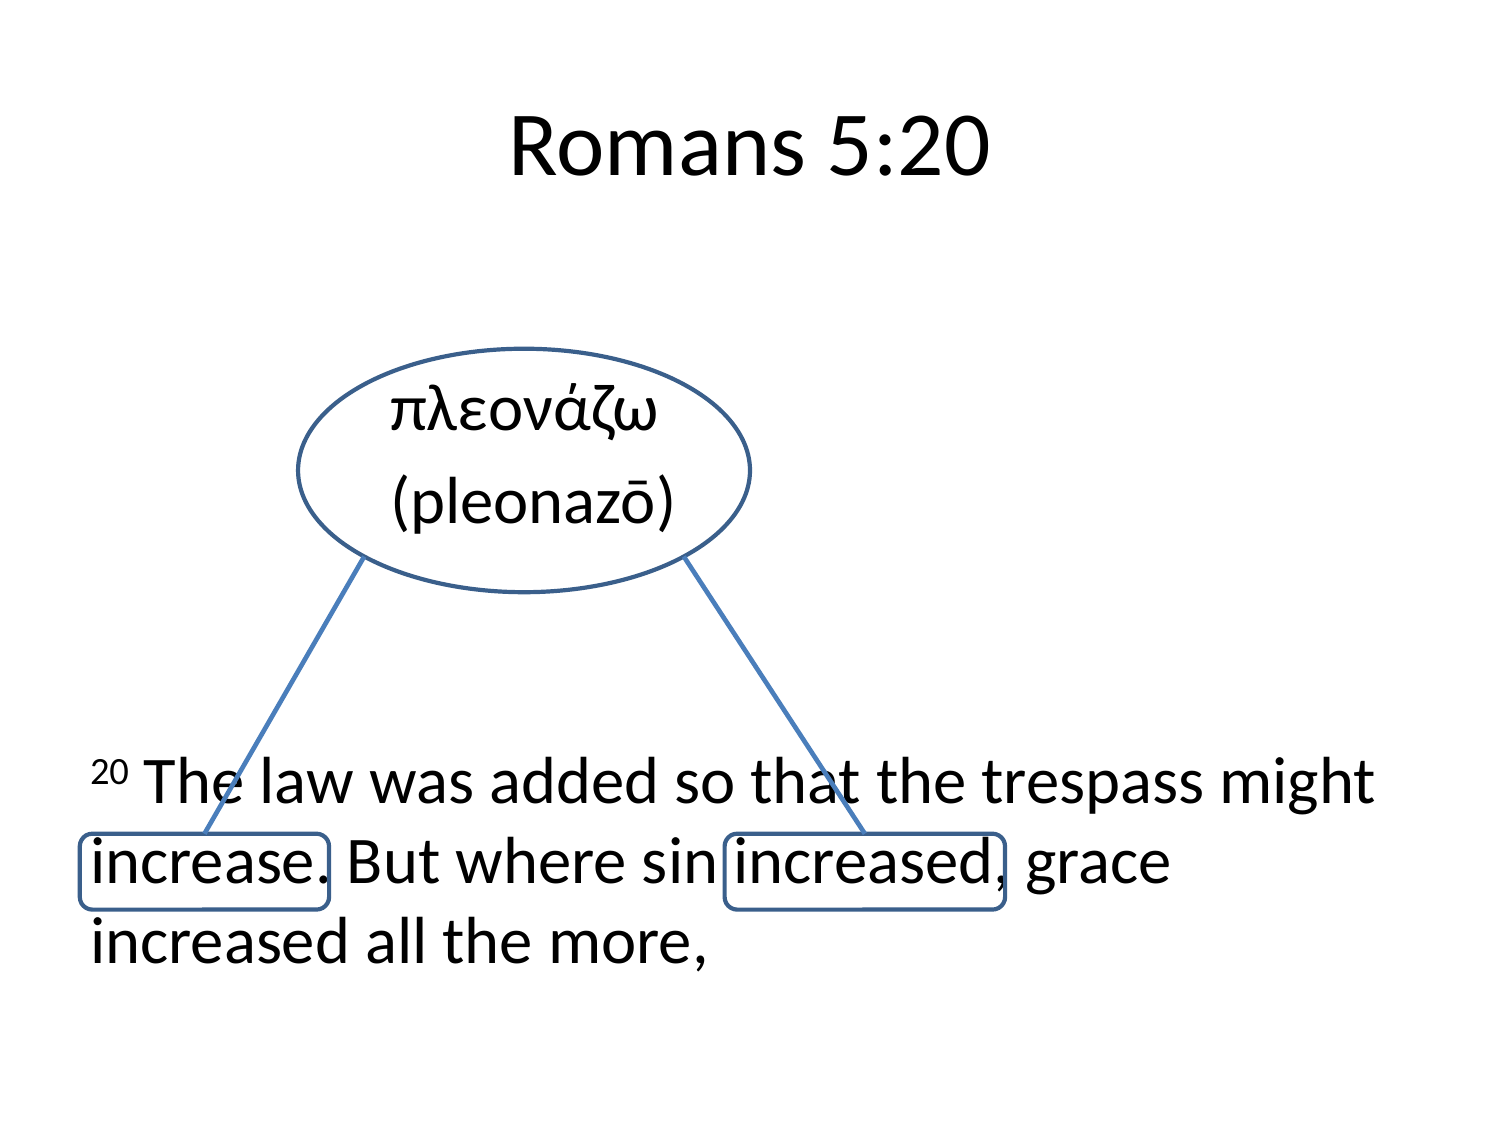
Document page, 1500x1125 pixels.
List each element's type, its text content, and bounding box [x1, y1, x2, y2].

text_box [295, 346, 753, 595]
list πλεονάζω (pleonazō) 20 The law was added so that the trespass might increase. But where sin increased, grace increased all the more, [75, 262, 1425, 1005]
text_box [683, 556, 866, 834]
text_box [77, 831, 332, 912]
text_box [722, 831, 1008, 912]
title Romans 5:20 [75, 45, 1425, 233]
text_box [204, 556, 365, 834]
